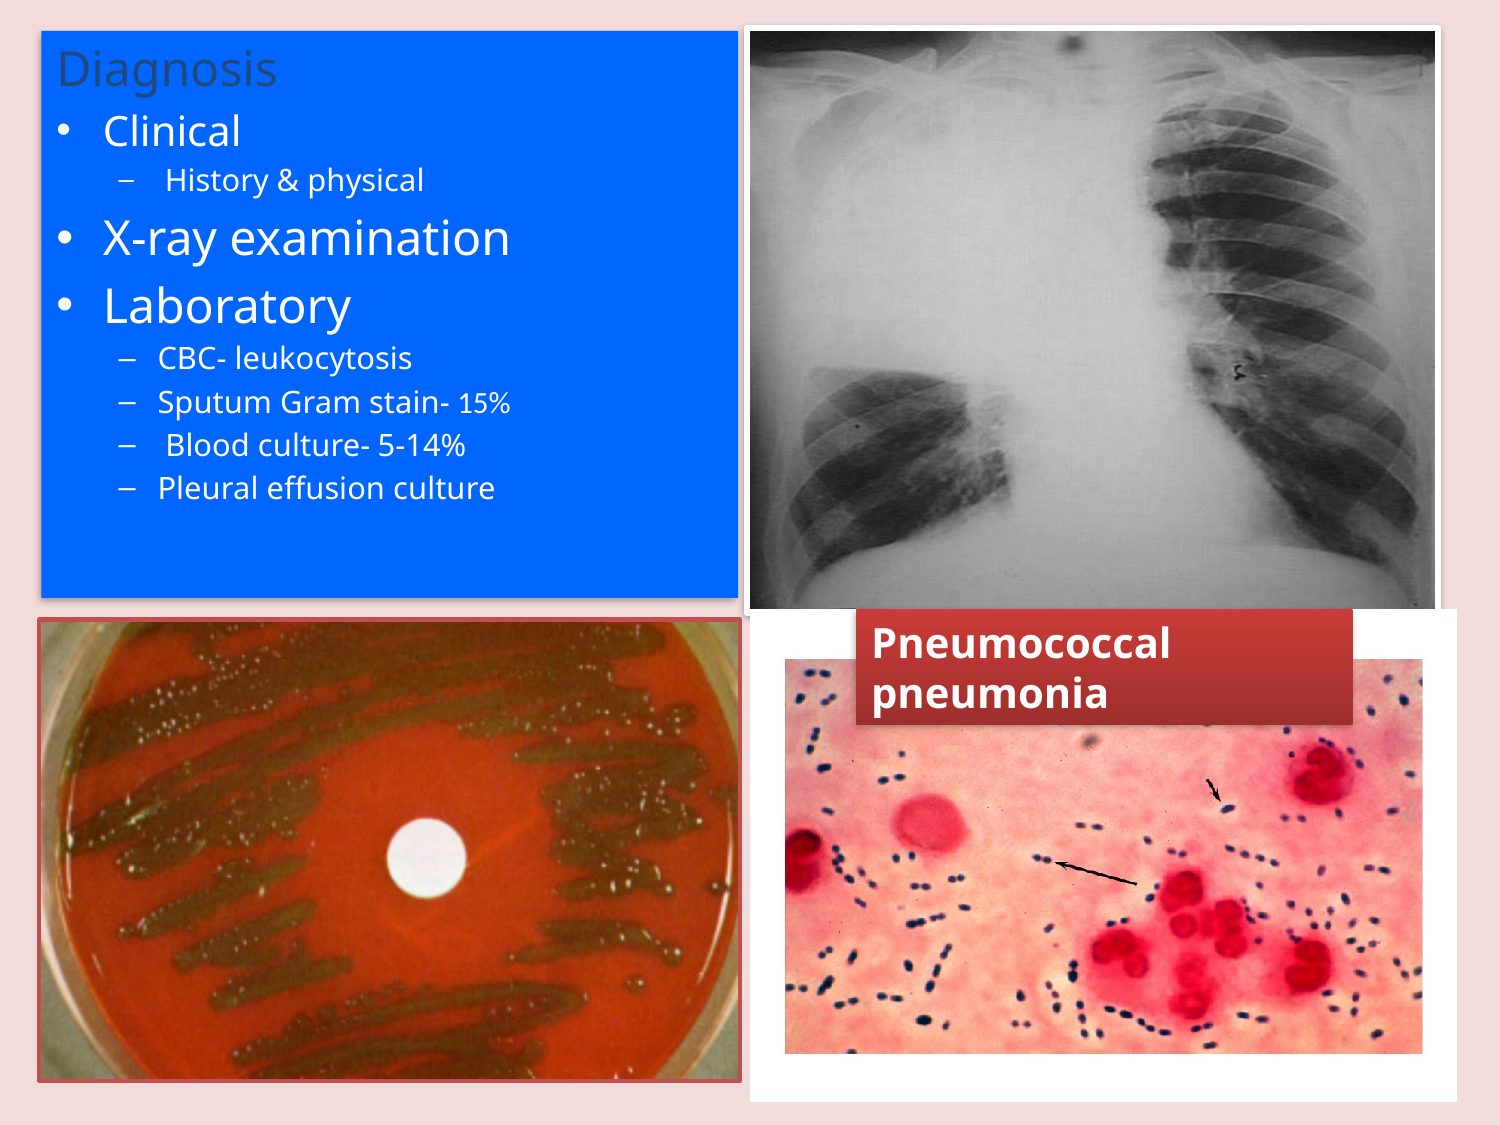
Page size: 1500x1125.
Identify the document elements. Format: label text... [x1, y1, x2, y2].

list Diagnosis Clinical History & physical X-ray examination Laboratory CBC- leukocytosis Sputum Gram stain- 15% Blood culture- 5-14% Pleural effusion culture [41, 30, 739, 598]
picture [749, 30, 1457, 1102]
picture [41, 621, 739, 1079]
